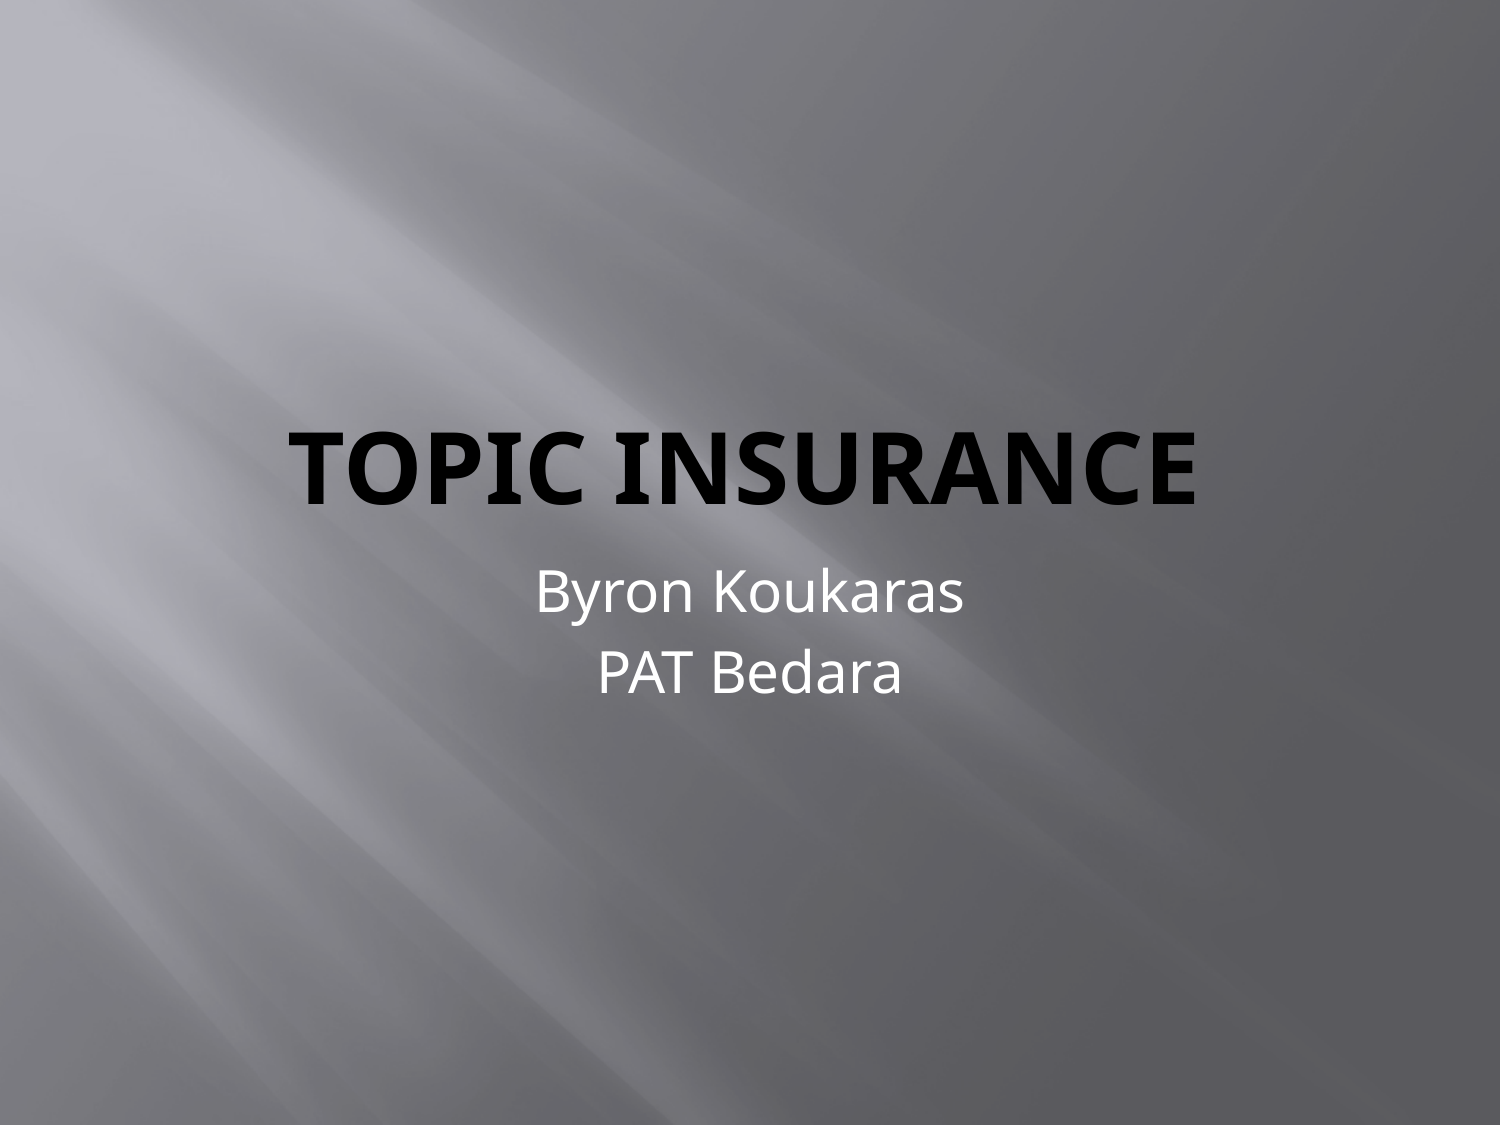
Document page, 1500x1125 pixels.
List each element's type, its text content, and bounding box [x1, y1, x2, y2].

subtitle Byron Koukaras PAT Bedara [225, 546, 1275, 834]
title Topic insurance [69, 224, 1420, 525]
